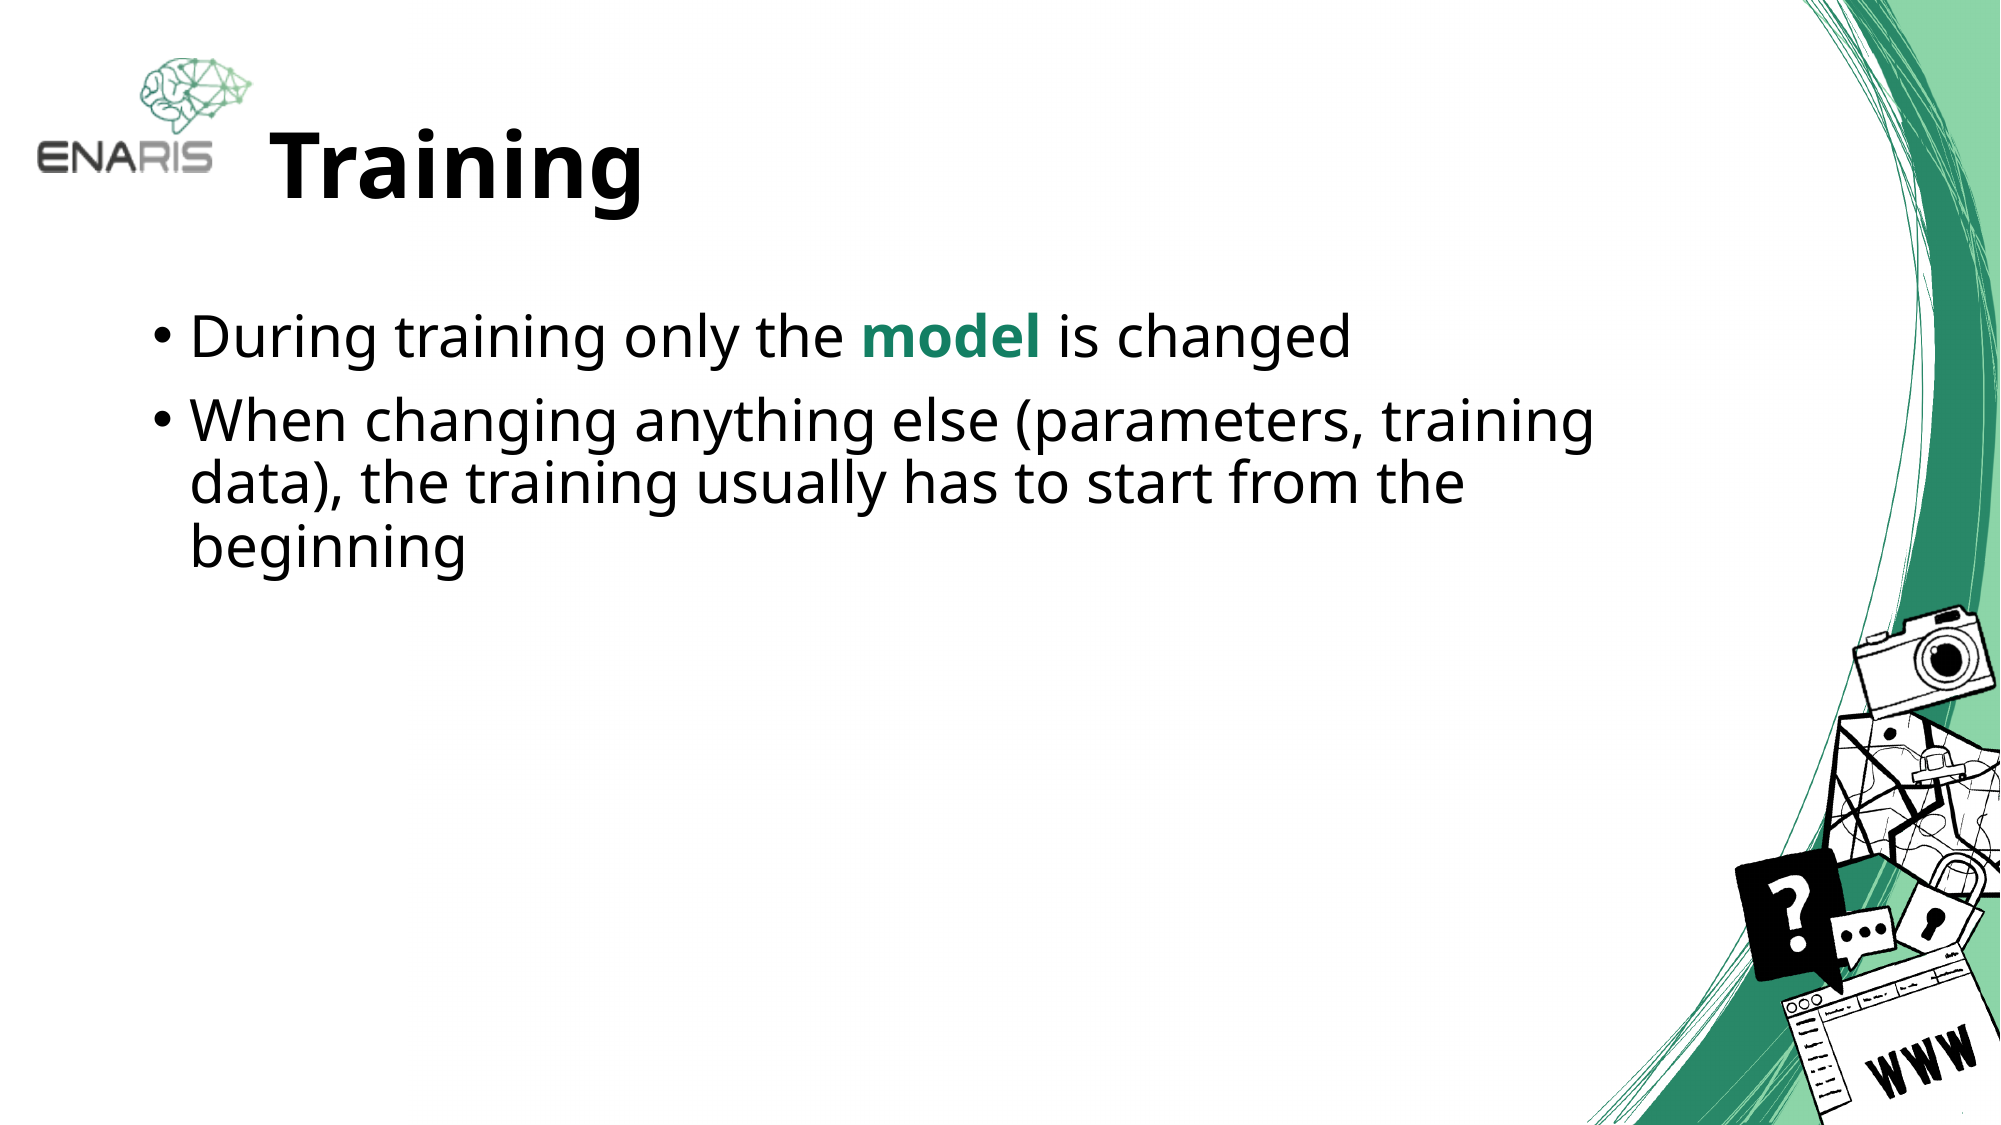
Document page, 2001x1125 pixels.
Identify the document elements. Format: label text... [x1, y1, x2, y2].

picture [408, 0, 2000, 1125]
list During training only the model is changed When changing anything else (parameters, training data), the training usually has to start from the beginning [137, 299, 1747, 1014]
picture [37, 58, 254, 173]
title Training [253, 59, 1863, 278]
